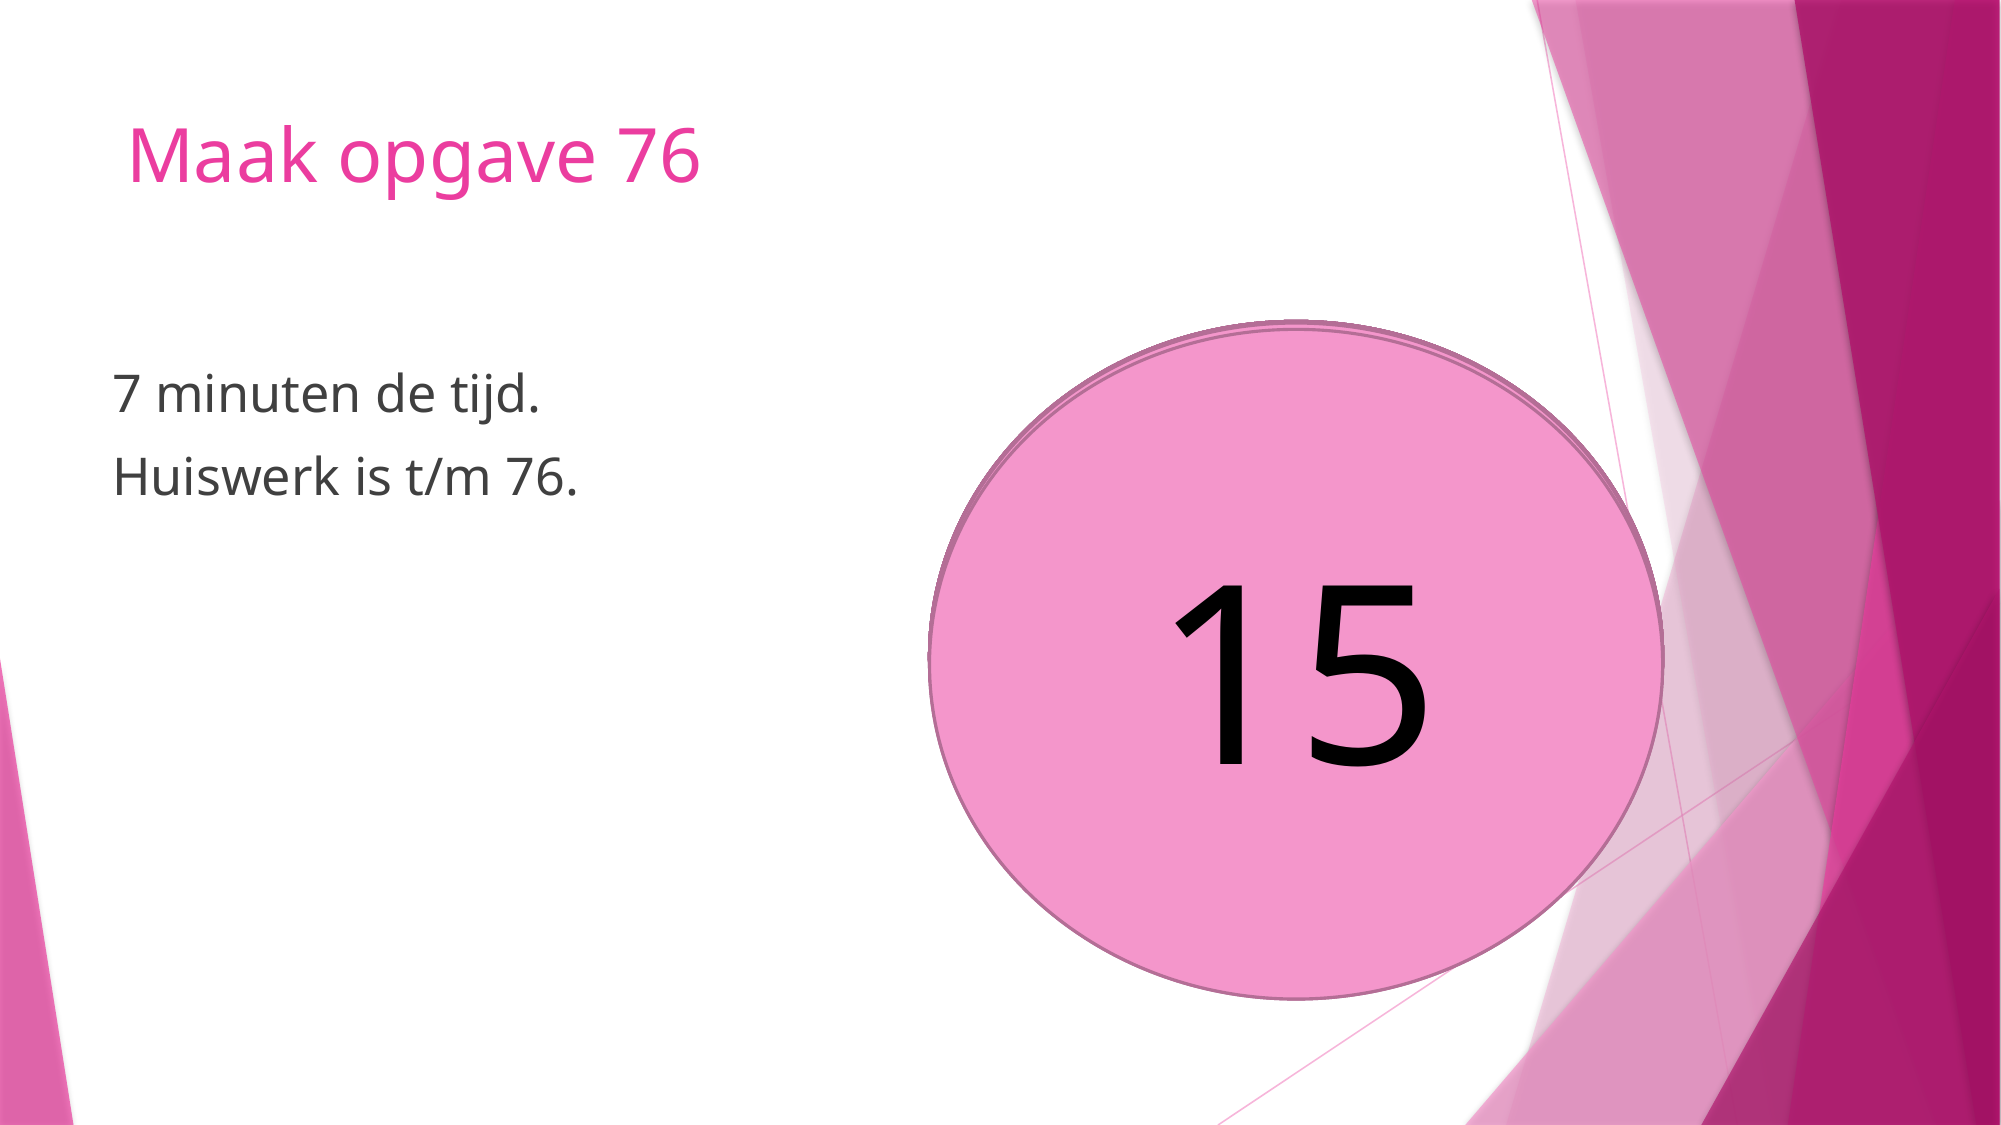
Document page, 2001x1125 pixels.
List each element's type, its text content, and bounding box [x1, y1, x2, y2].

text_box 15 [927, 327, 1665, 1001]
title Maak opgave 76 [111, 99, 1522, 317]
list 7 minuten de tijd. Huiswerk is t/m 76. [97, 352, 817, 960]
text_box 14 [930, 321, 1662, 621]
